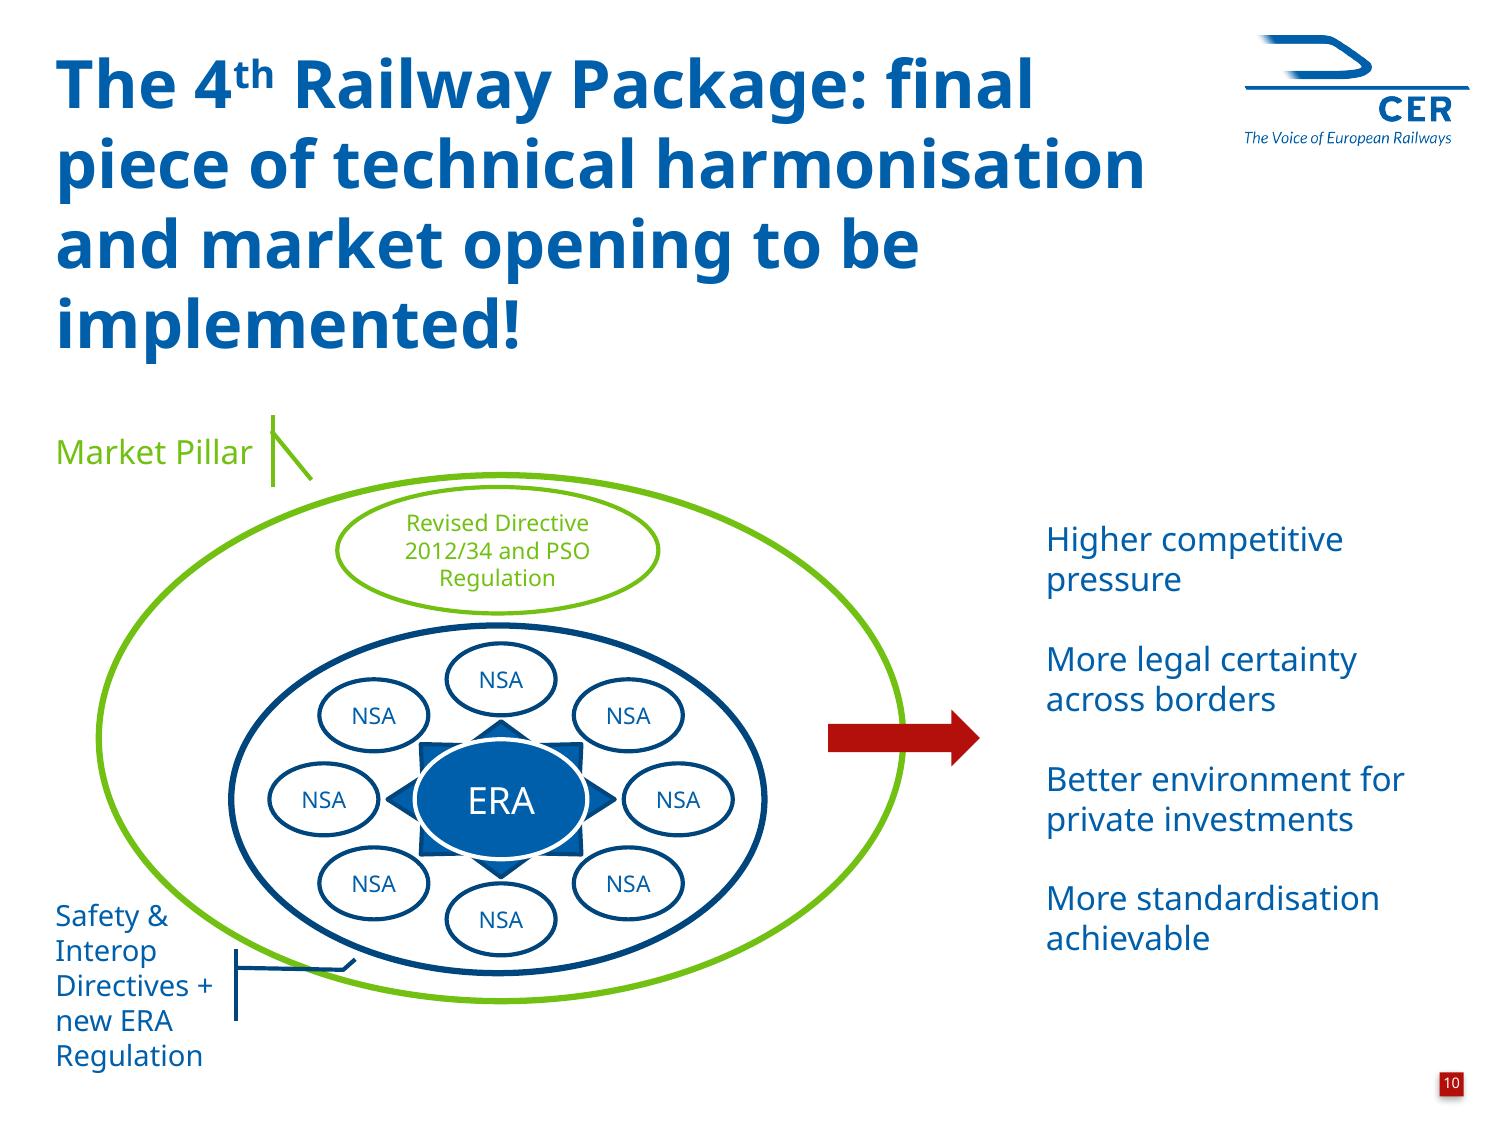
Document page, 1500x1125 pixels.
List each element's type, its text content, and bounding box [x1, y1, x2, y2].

picture [1244, 35, 1470, 146]
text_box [40, 399, 1438, 1077]
list The 4th Railway Package: final piece of technical harmonisation and market opening to be implemented! [40, 34, 1178, 281]
